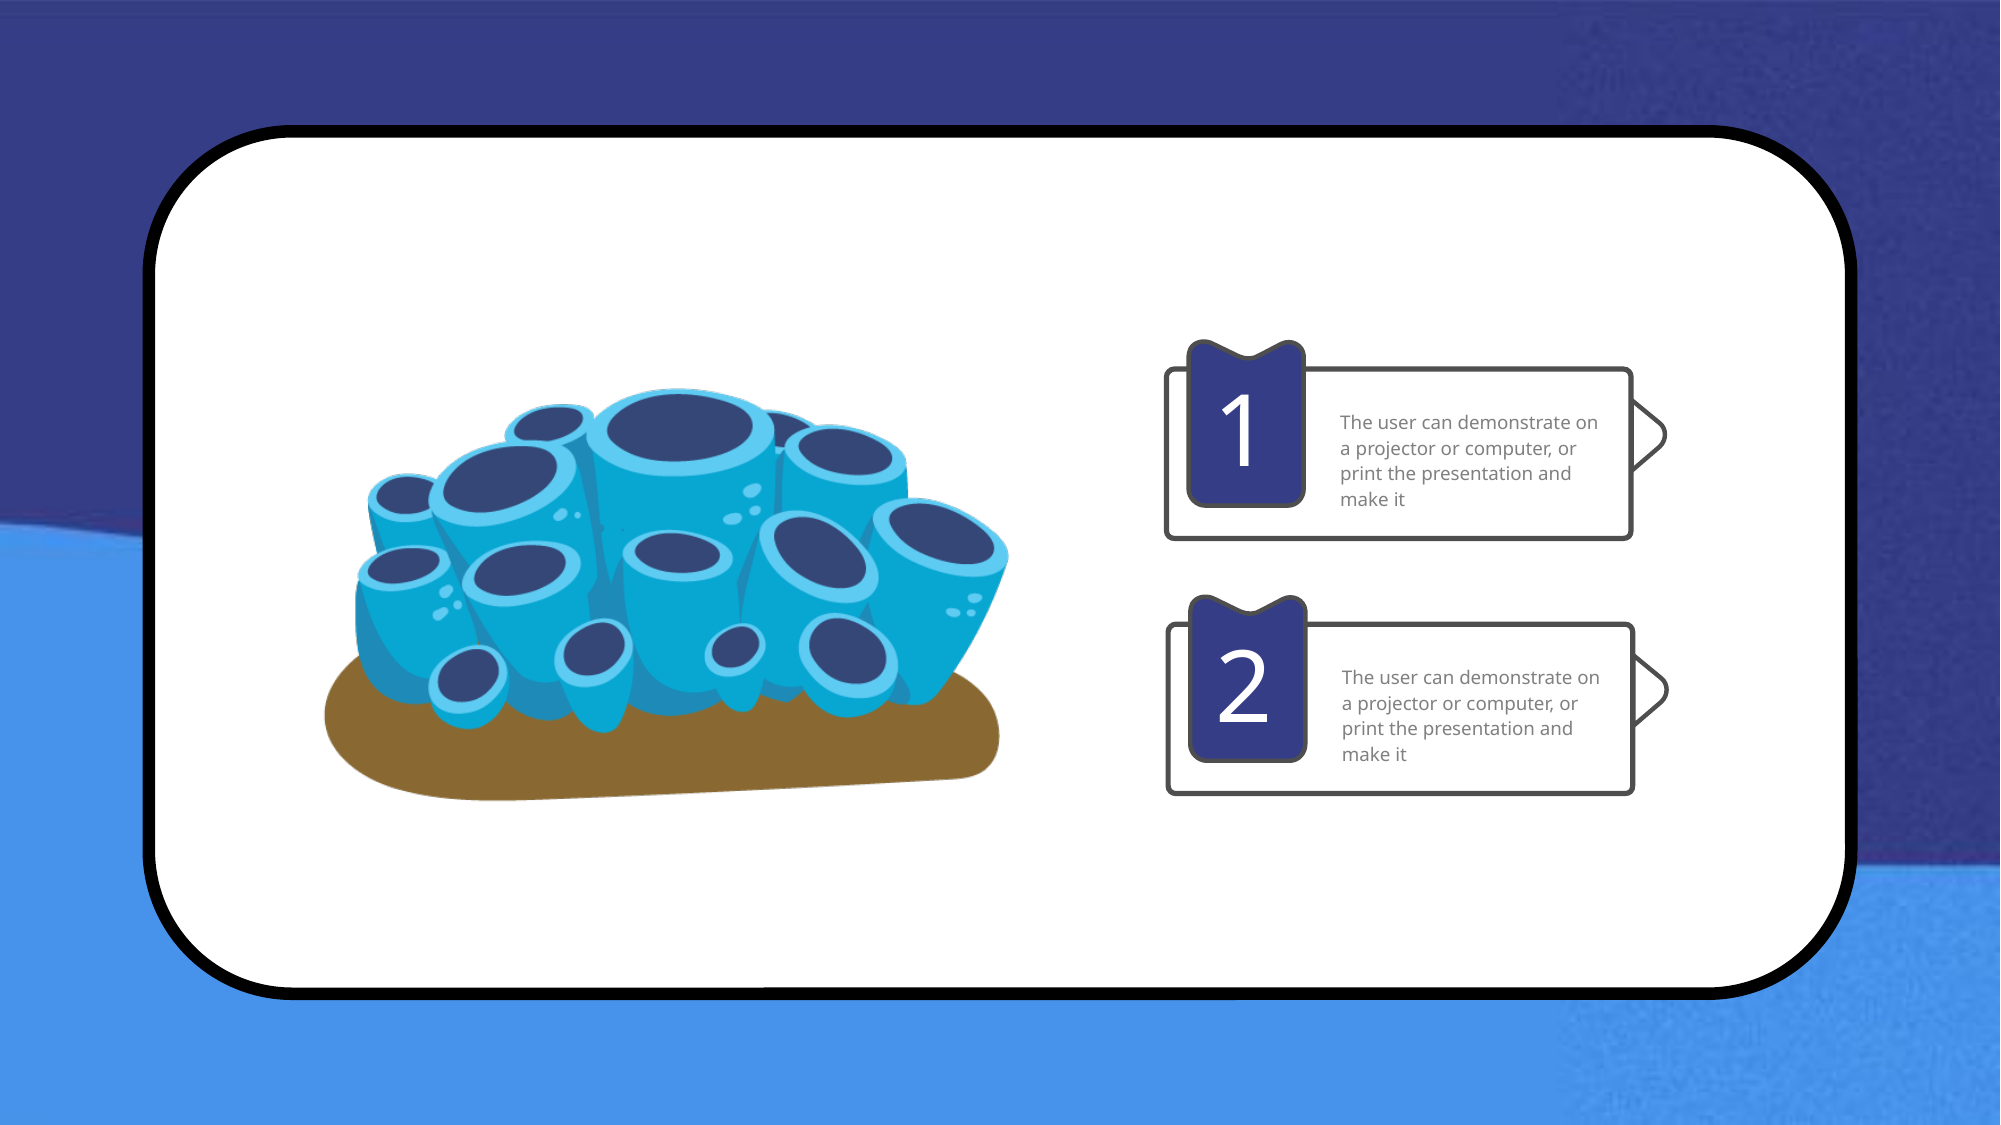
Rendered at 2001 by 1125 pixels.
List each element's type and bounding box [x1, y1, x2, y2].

text_box [1168, 594, 1669, 794]
picture [0, 0, 2000, 1125]
text_box [1166, 338, 1667, 539]
